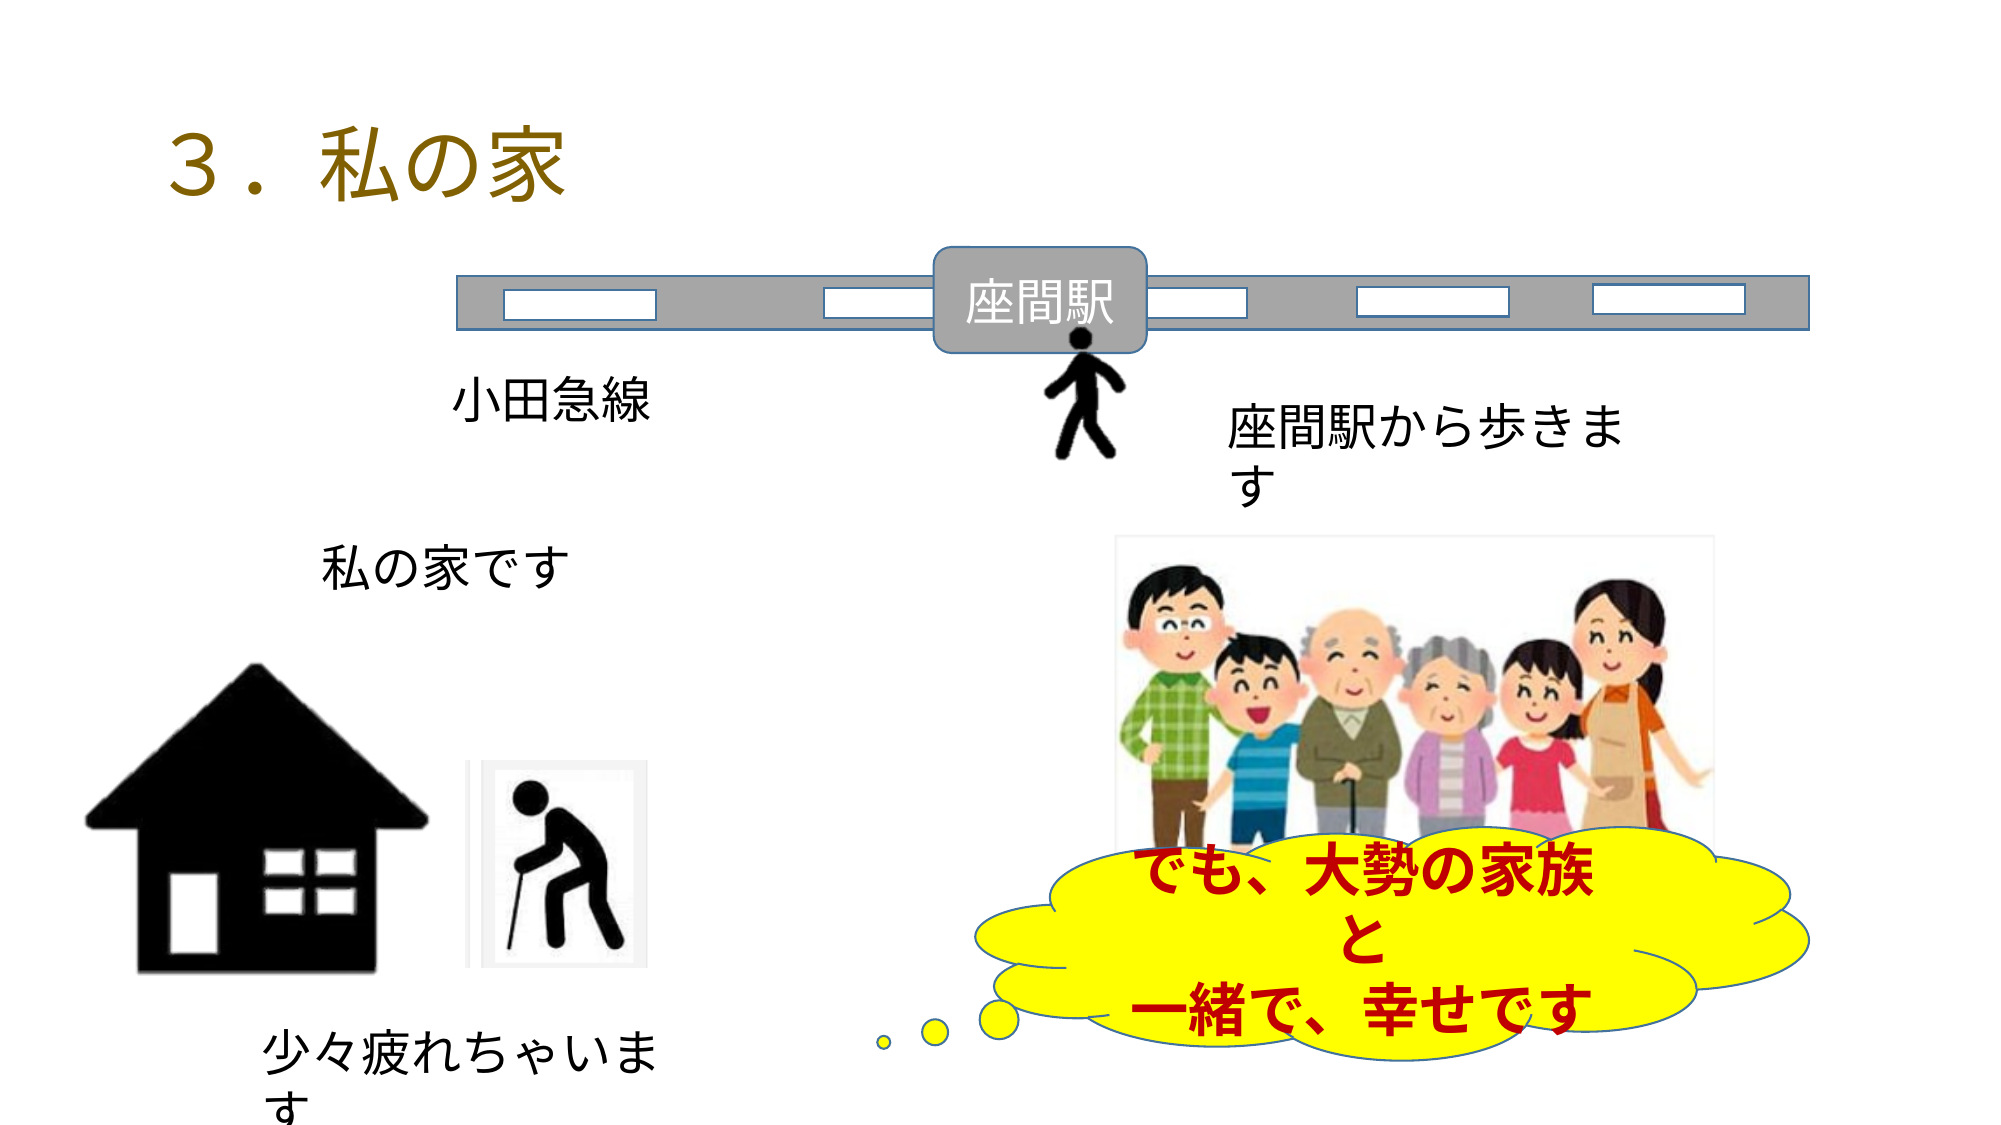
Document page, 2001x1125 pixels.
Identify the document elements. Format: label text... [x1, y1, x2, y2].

text_box [1148, 287, 1248, 319]
text_box [1148, 275, 1810, 331]
text_box 少々疲れちゃいます [246, 1014, 706, 1125]
text_box [1592, 283, 1746, 315]
text_box [1356, 286, 1510, 318]
title ３．私の家 [137, 59, 1863, 278]
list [55, 640, 458, 988]
text_box [503, 289, 657, 321]
picture [1036, 321, 1168, 487]
text_box 小田急線 [436, 360, 725, 436]
text_box [823, 287, 932, 319]
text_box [975, 516, 1809, 1060]
text_box 座間駅から歩きます [1212, 388, 1669, 516]
text_box [456, 275, 932, 331]
picture [465, 760, 650, 968]
text_box 座間駅 [932, 245, 1148, 355]
text_box 私の家です [306, 529, 625, 605]
